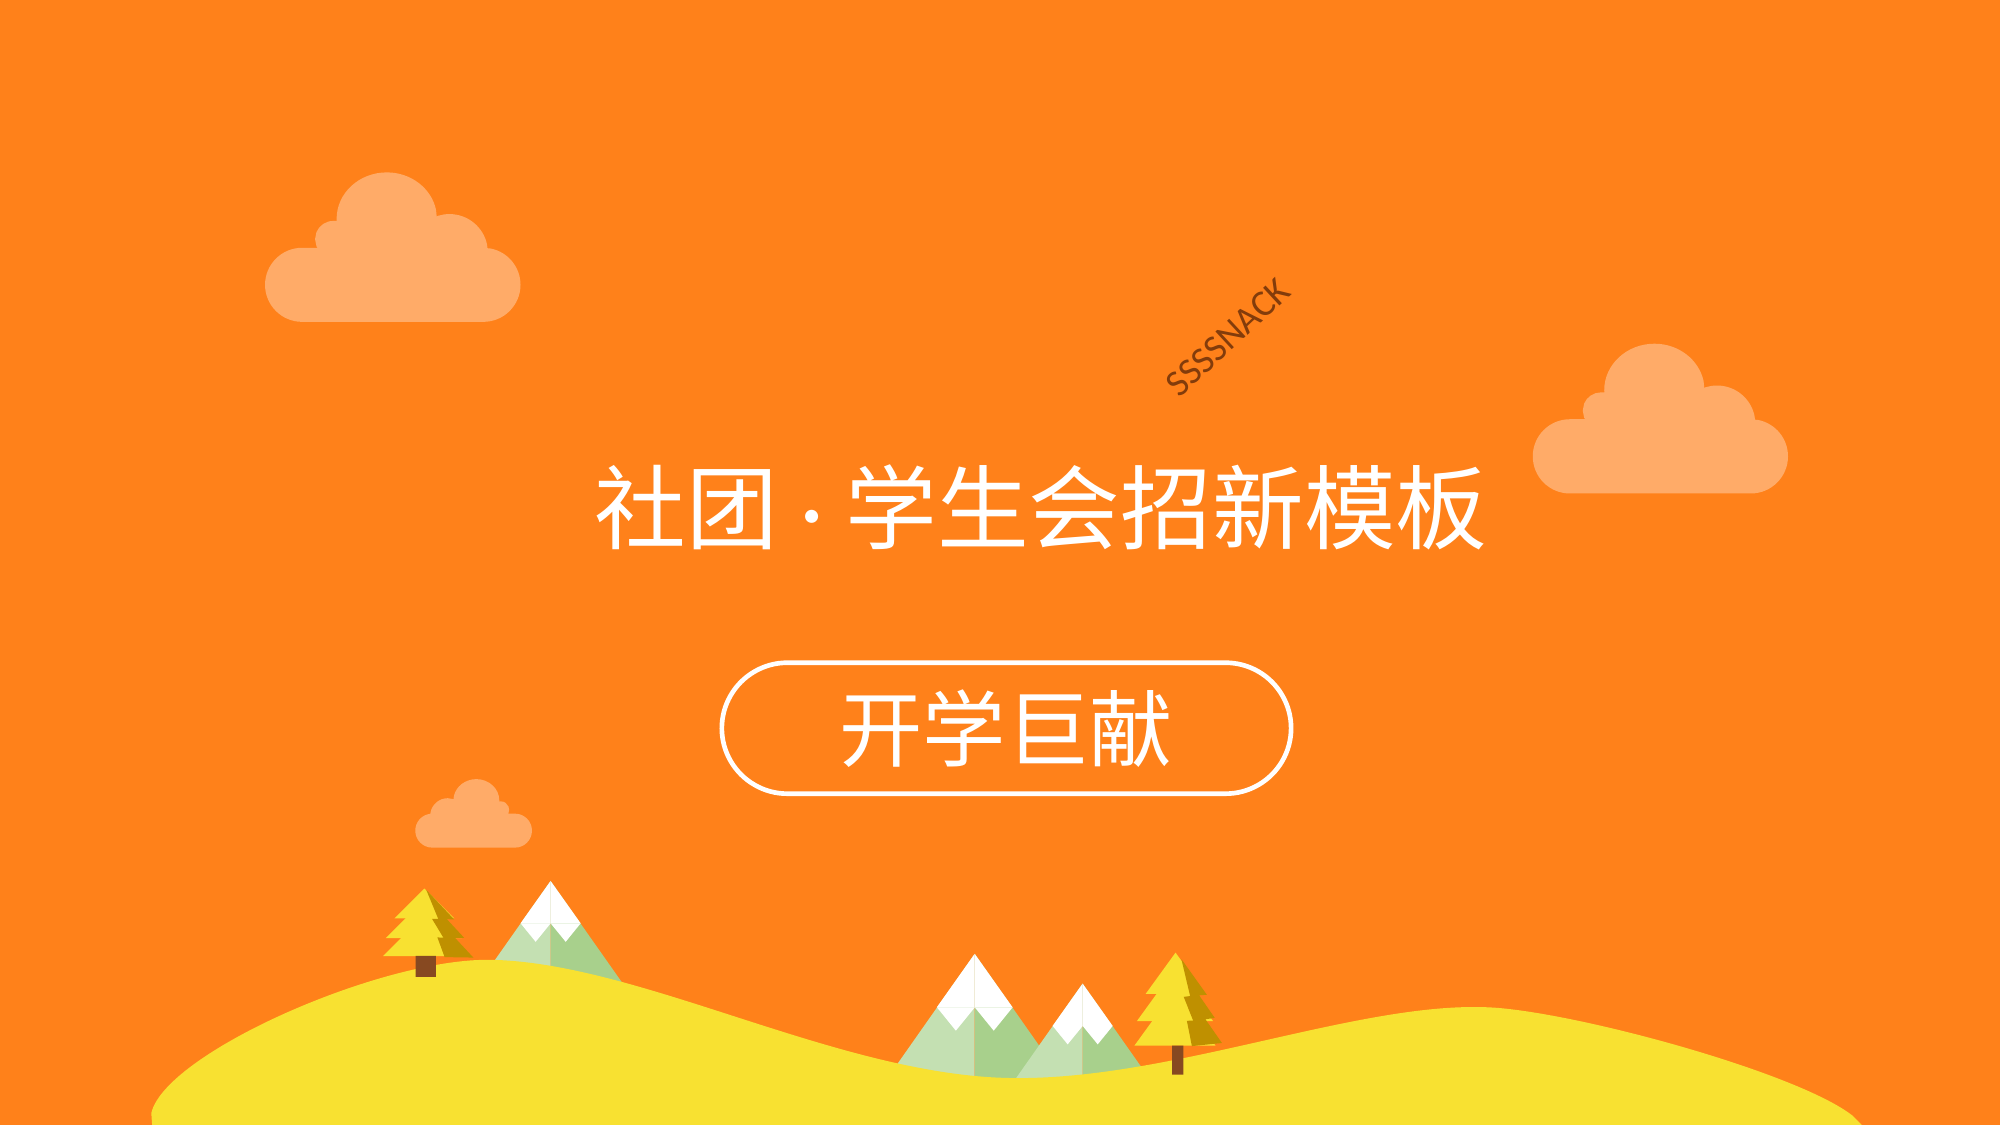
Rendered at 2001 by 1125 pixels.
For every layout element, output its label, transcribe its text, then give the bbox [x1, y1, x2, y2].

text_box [1133, 242, 1320, 412]
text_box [467, 880, 634, 999]
text_box [1532, 343, 1789, 494]
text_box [721, 662, 1292, 794]
text_box 社团·学生会招新模板 [580, 443, 1503, 569]
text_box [382, 888, 483, 978]
text_box [415, 779, 532, 848]
text_box [265, 172, 521, 322]
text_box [1134, 952, 1234, 1075]
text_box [870, 953, 1079, 1103]
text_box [1000, 983, 1166, 1101]
text_box [151, 979, 1862, 1125]
